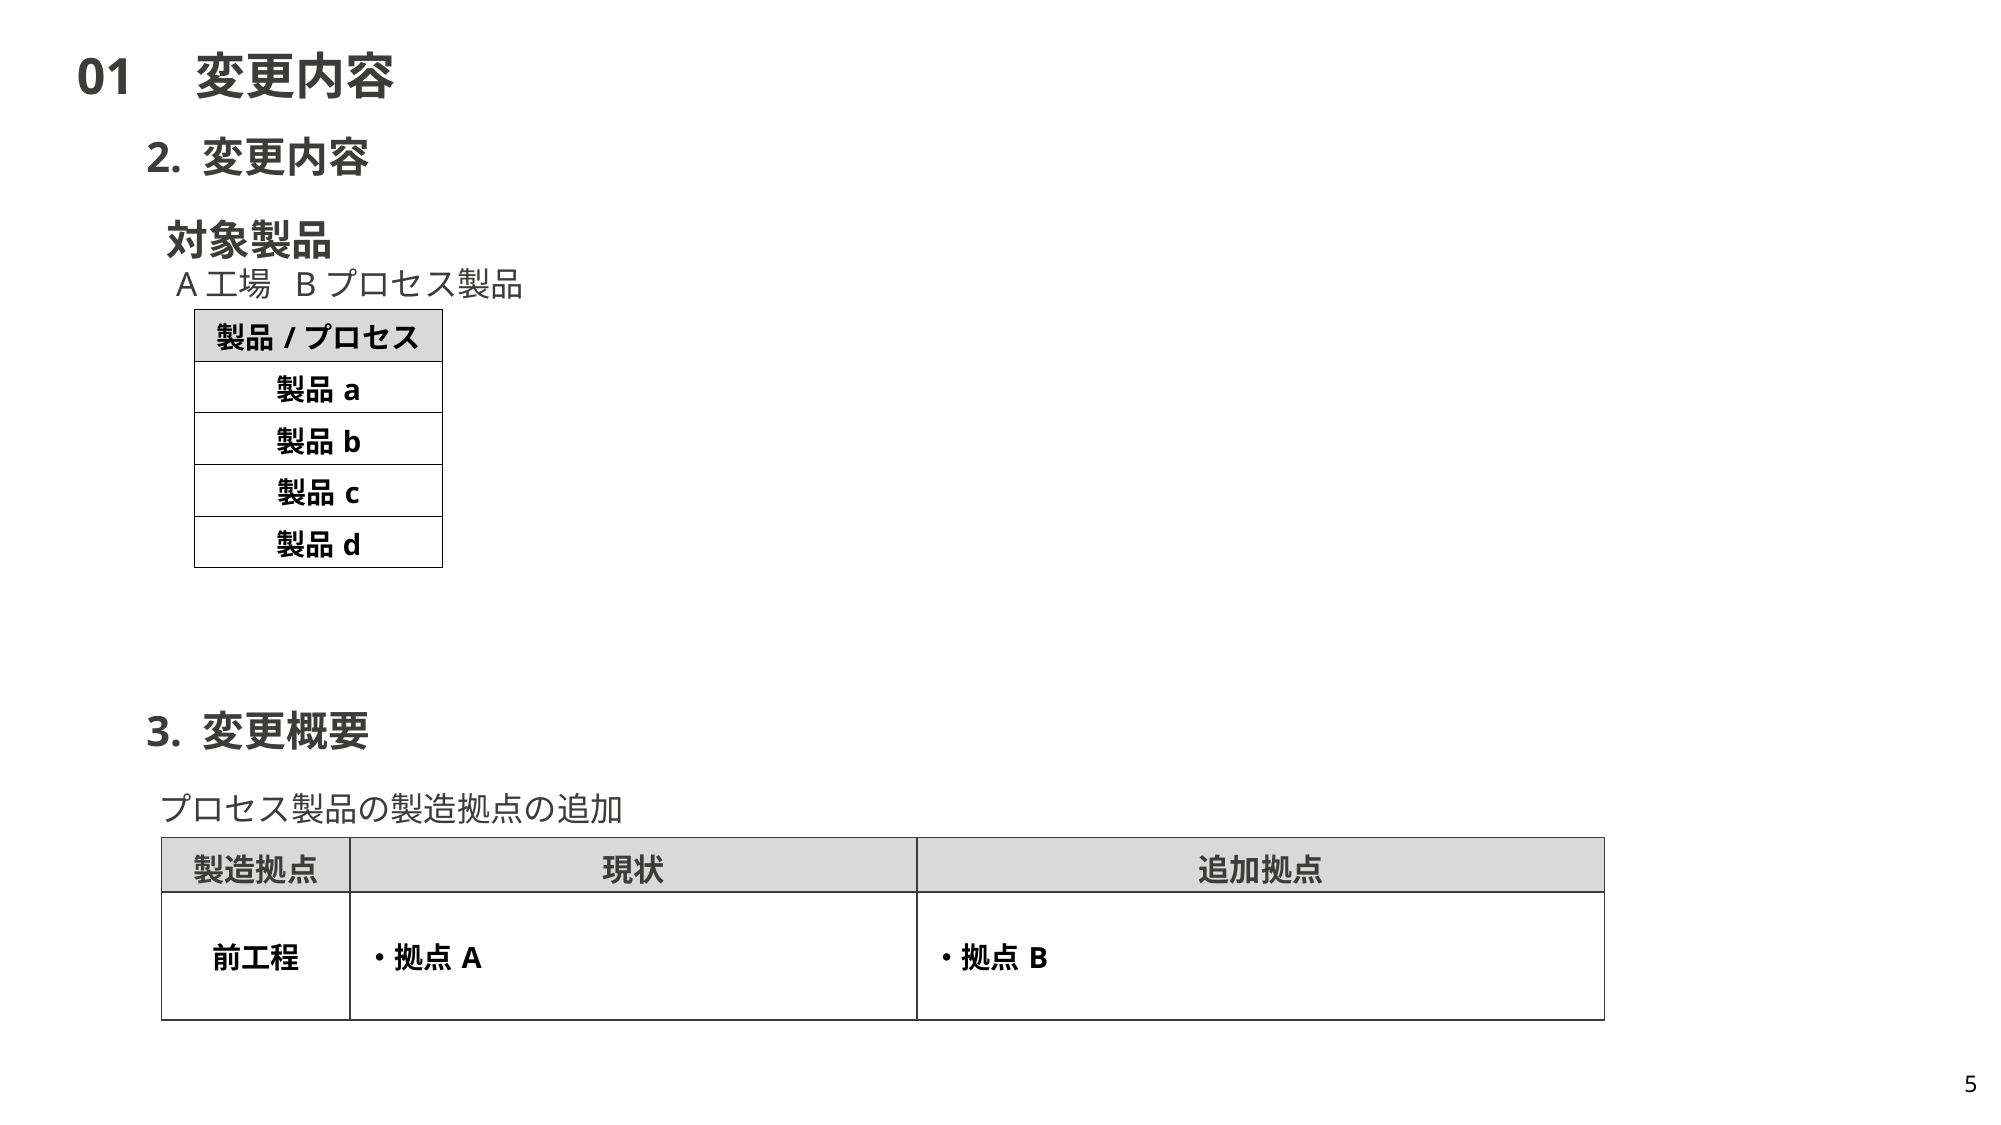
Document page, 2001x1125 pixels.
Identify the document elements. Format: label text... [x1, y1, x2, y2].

table_cell 製品d [195, 517, 442, 567]
table_cell ・拠点A [351, 893, 916, 1019]
table_cell 製品a [195, 362, 442, 412]
text_box 対象製品 [166, 219, 1229, 265]
table_cell 製品b [195, 413, 442, 464]
table_header 製品/プロセス [195, 311, 442, 361]
table_header 製造拠点 [162, 838, 349, 891]
title 01 変更内容 [0, 0, 1877, 123]
table_cell 製品c [195, 465, 442, 516]
text_box プロセス製品の製造拠点の追加 [143, 780, 1673, 836]
text_box 2. 変更内容 [69, 124, 1546, 200]
table_cell 前工程 [162, 893, 349, 1019]
table_cell ・拠点B [918, 893, 1604, 1019]
table_header 現状 [351, 838, 916, 891]
table_header 追加拠点 [918, 838, 1604, 891]
text_box A工場 Bプロセス製品 [161, 255, 1115, 311]
text_box 3. 変更概要 [69, 698, 1546, 773]
